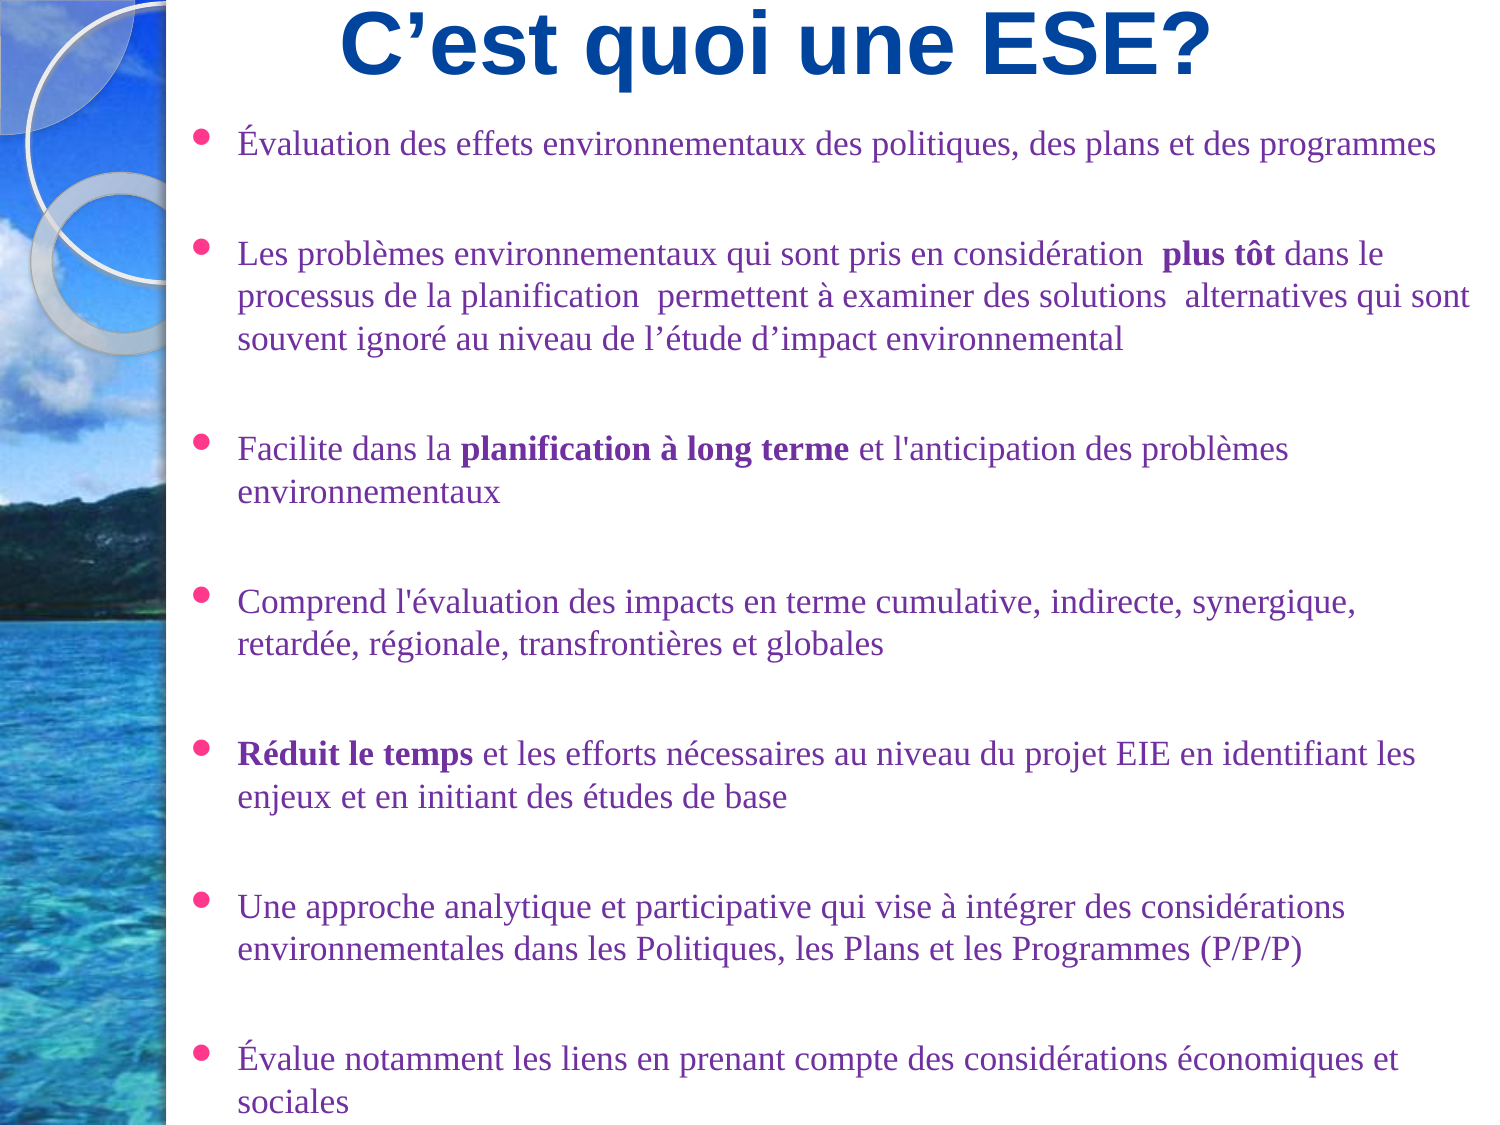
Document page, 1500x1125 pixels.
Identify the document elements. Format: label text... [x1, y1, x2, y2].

picture [0, 134, 166, 1125]
text_box Évaluation des effets environnementaux des politiques, des plans et des programmes Les problèmes environnementaux qui sont pris en considération plus tôt dans le processus de la planification permettent à examiner des solutions alternatives qui sont souvent ignoré au niveau de l’étude d’impact environnemental Facilite dans la planification à long terme et l'anticipation des problèmes environnementaux Comprend l'évaluation des impacts en terme cumulative, indirecte, synergique, retardée, régionale, transfrontières et globales Réduit le temps et les efforts nécessaires au niveau du projet EIE en identifiant les enjeux et en initiant des études de base Une approche analytique et participative qui vise à intégrer des considérations environnementales dans les Politiques, les Plans et les Programmes (P/P/P) Évalue notamment les liens en prenant compte des considérations économiques et sociales [162, 112, 1500, 838]
title C’est quoi une ESE? [162, 0, 1393, 112]
picture [53, 240, 160, 332]
picture [62, 195, 160, 280]
picture [32, 13, 160, 207]
picture [136, 0, 162, 4]
